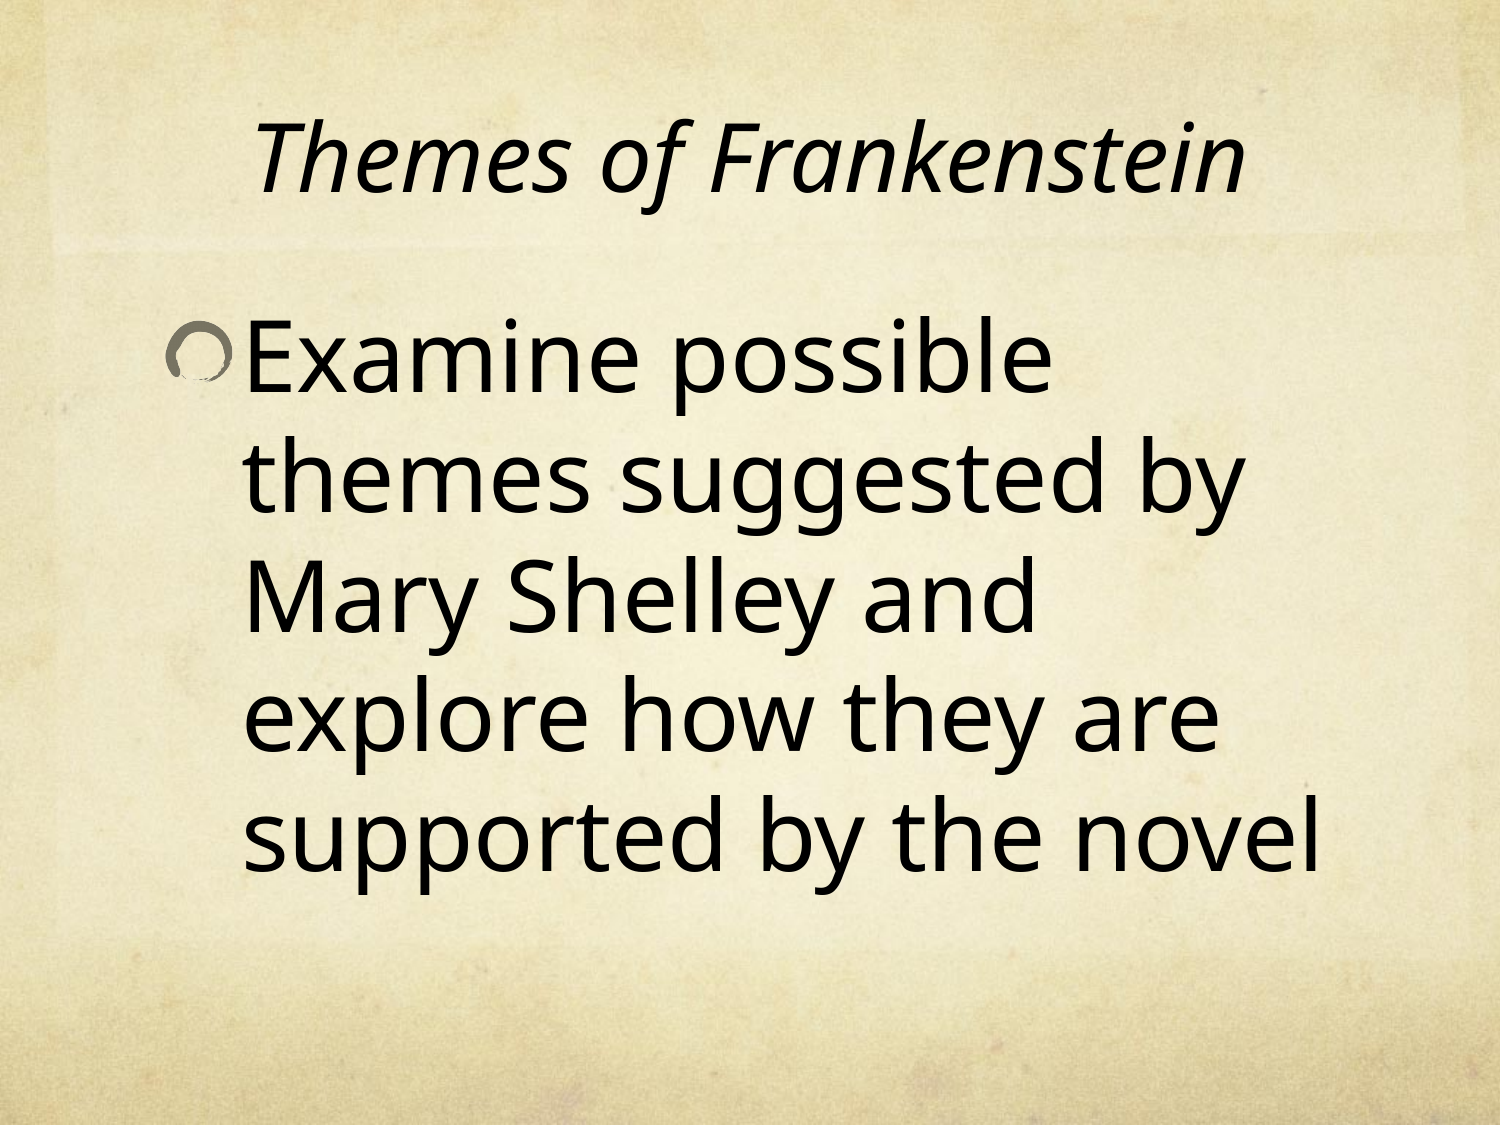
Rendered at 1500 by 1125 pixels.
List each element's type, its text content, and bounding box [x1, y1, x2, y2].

list Examine possible themes suggested by Mary Shelley and explore how they are supported by the novel [149, 284, 1350, 951]
picture [0, 0, 1500, 1125]
title Themes of Frankenstein [149, 82, 1350, 226]
